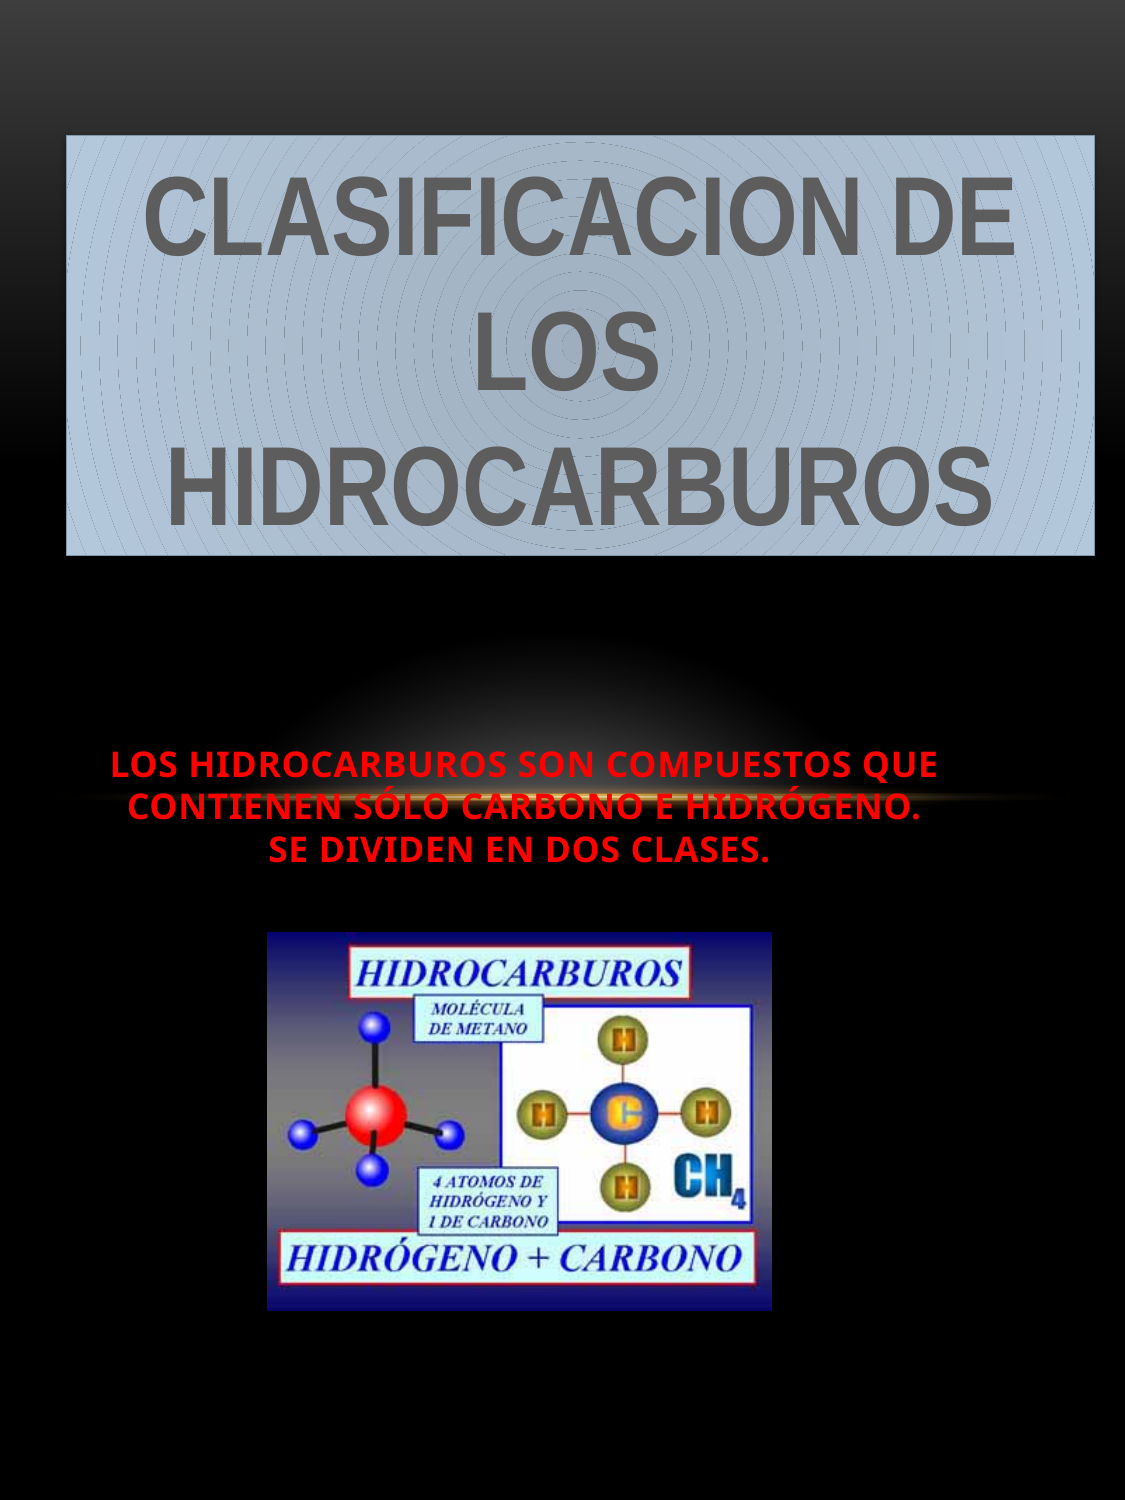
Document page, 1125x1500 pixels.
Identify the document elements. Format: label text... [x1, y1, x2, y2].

text_box CLASIFICACION DE LOS HIDROCARBUROS [66, 135, 1095, 556]
picture [266, 931, 772, 1311]
picture [0, 0, 1125, 1000]
subtitle LOS HIDROCARBUROS SON COMPUESTOS QUE CONTIENEN SÓLO CARBONO E HIDRÓGENO. SE DIVIDEN EN DOS CLASES. [92, 734, 957, 1234]
